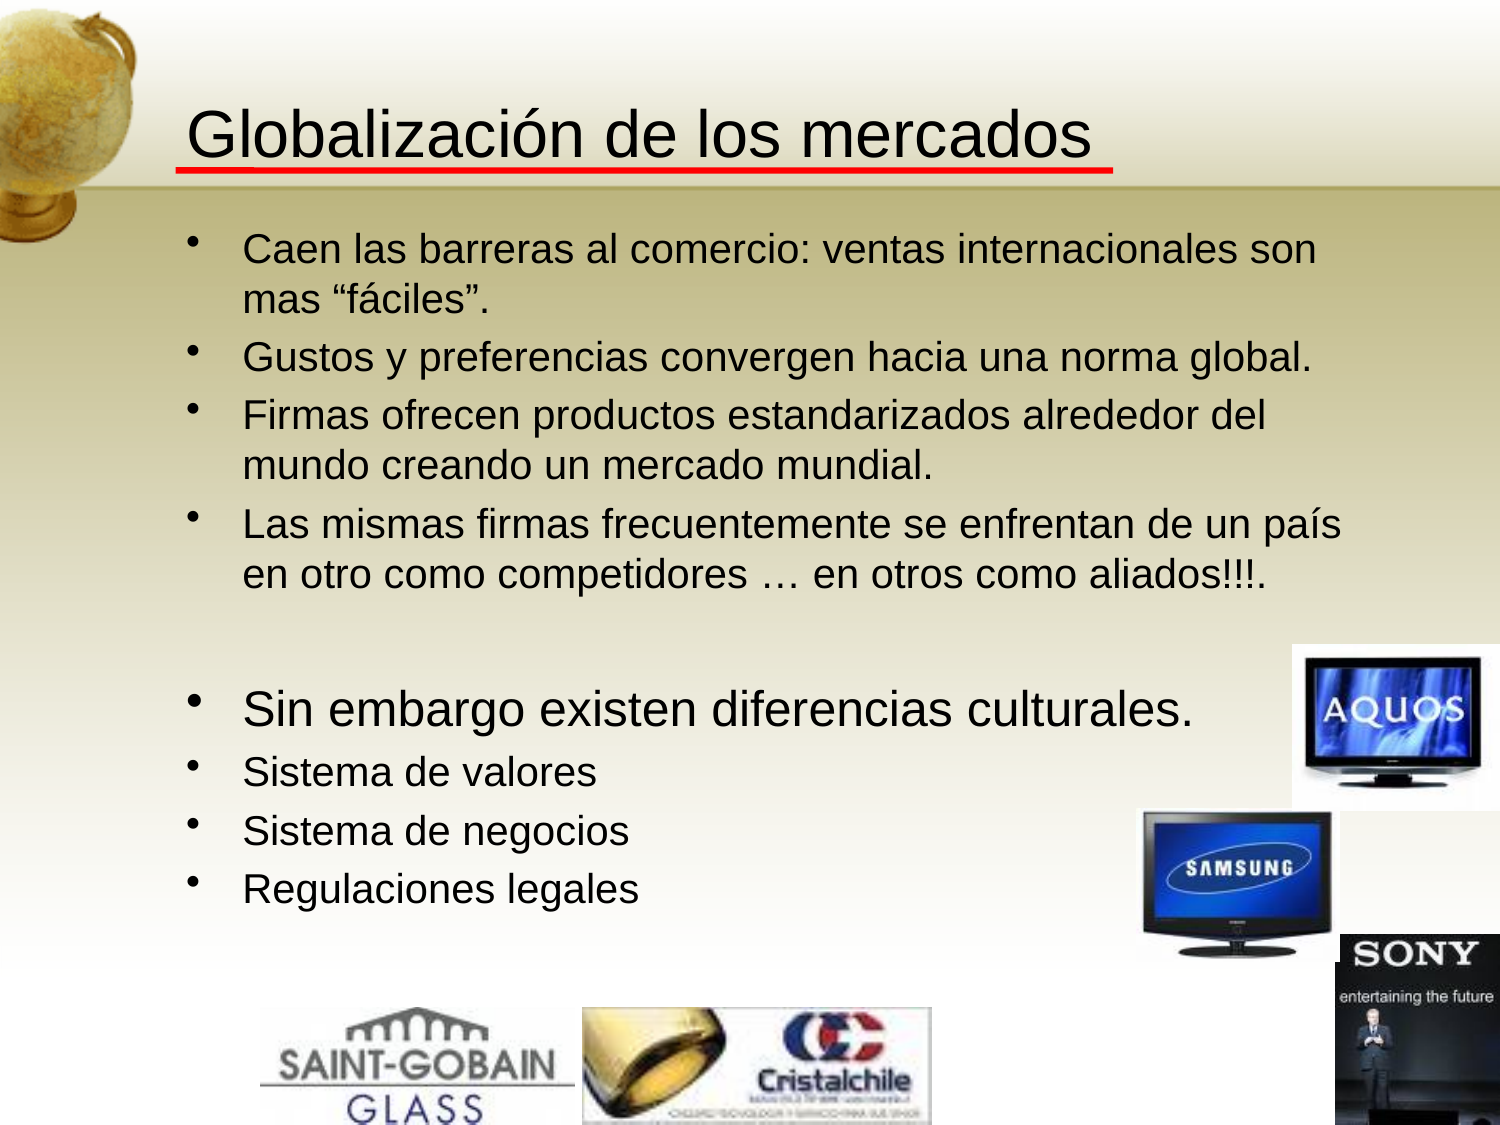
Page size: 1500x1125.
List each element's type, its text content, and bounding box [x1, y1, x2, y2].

title Globalización de los mercados [170, 36, 1436, 179]
list Caen las barreras al comercio: ventas internacionales son mas “fáciles”. Gustos y preferencias convergen hacia una norma global. Firmas ofrecen productos estandarizados alrededor del mundo creando un mercado mundial. Las mismas firmas frecuentemente se enfrentan de un país en otro como competidores … en otros como aliados!!!. Sin embargo existen diferencias culturales. Sistema de valores Sistema de negocios Regulaciones legales [170, 213, 1407, 1091]
picture [0, 0, 1500, 1125]
